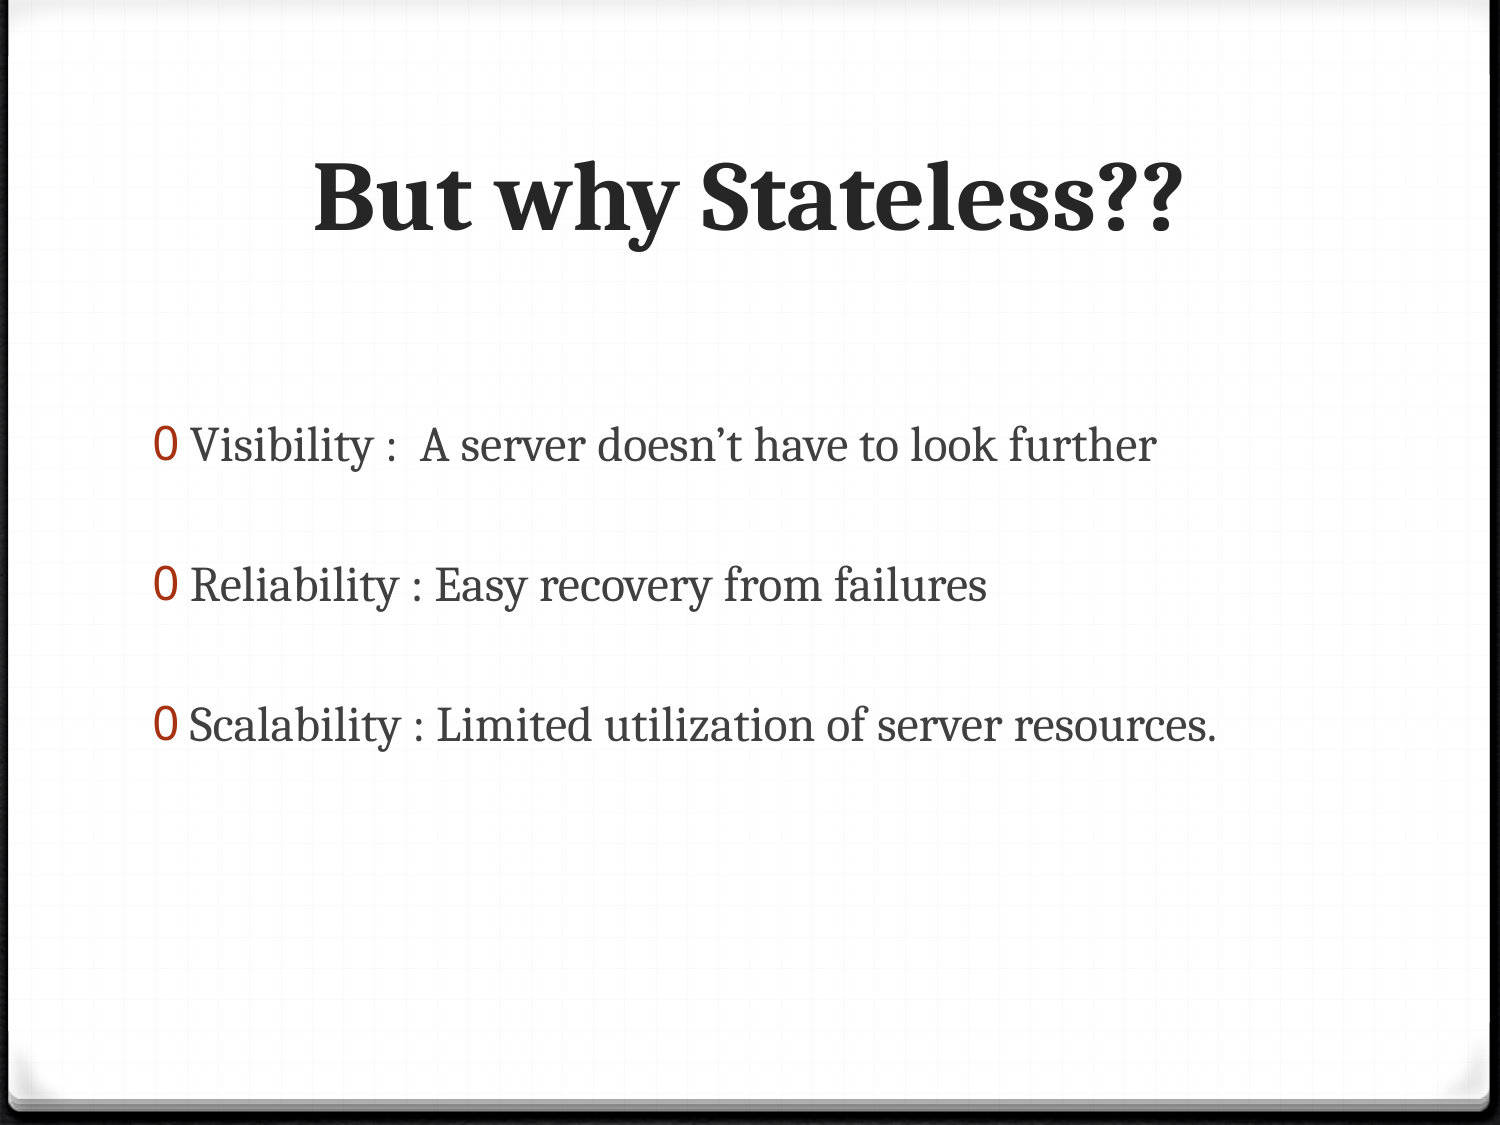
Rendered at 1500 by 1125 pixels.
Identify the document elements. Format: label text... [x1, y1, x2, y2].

title But why Stateless?? [90, 71, 1410, 309]
picture [0, 0, 1500, 1125]
list Visibility : A server doesn’t have to look further Reliability : Easy recovery from failures Scalability : Limited utilization of server resources. [137, 334, 1363, 983]
